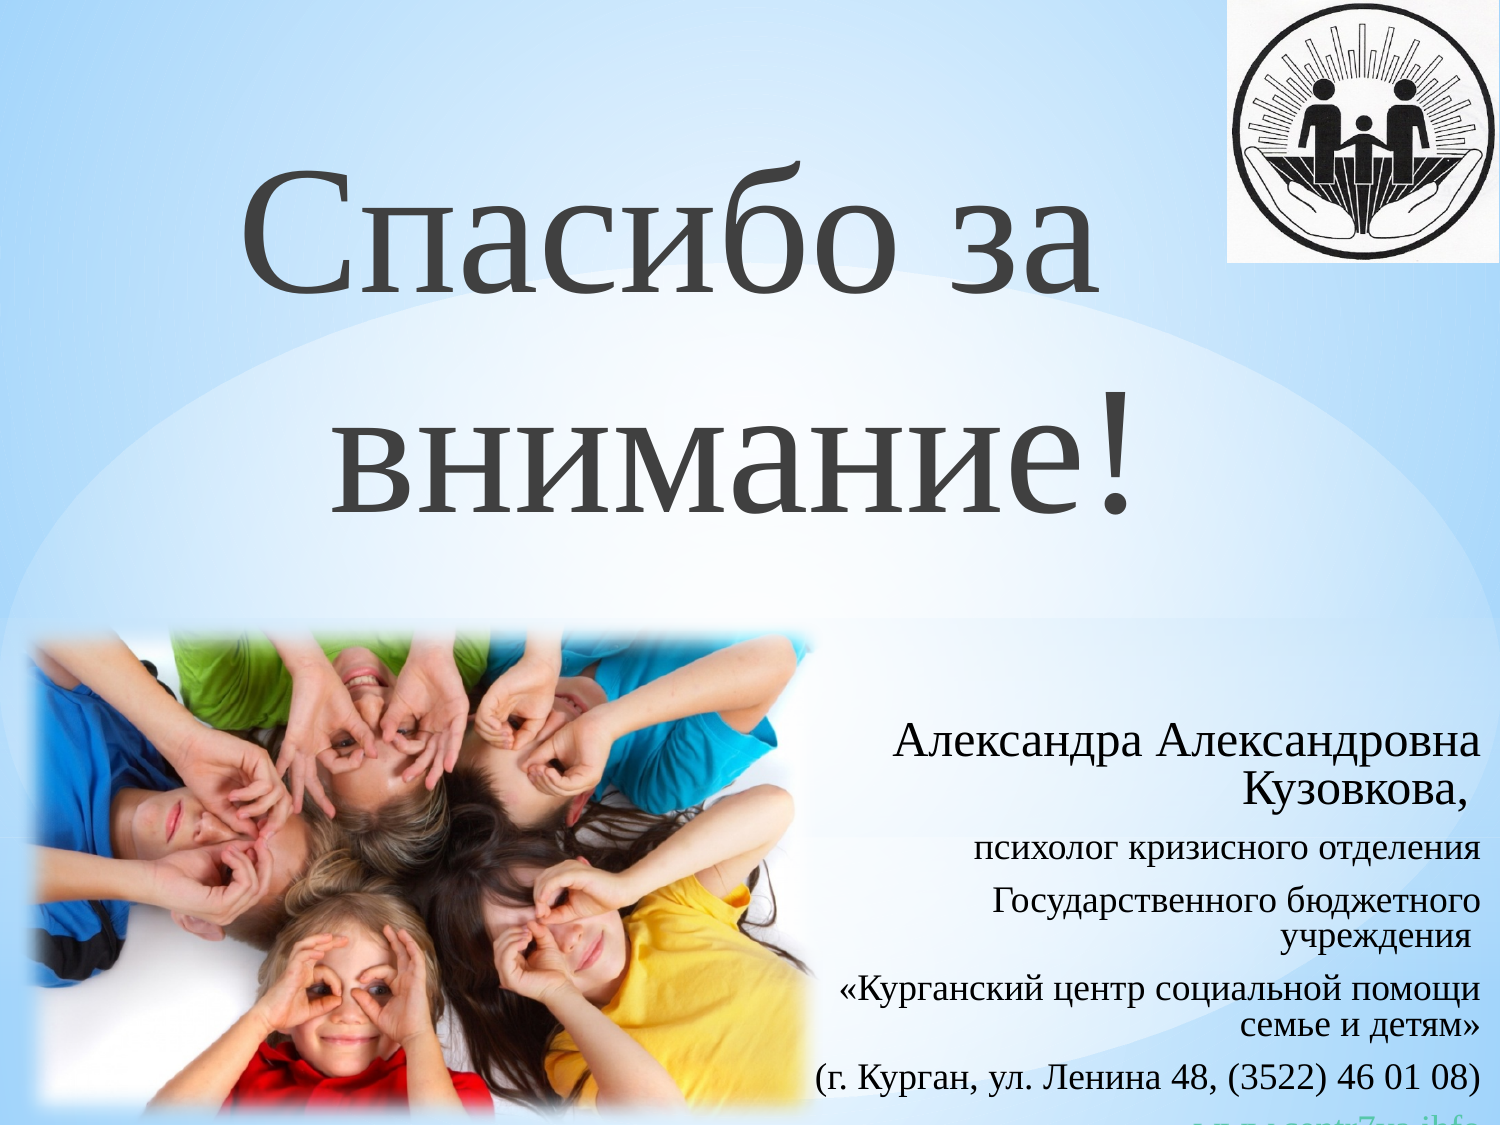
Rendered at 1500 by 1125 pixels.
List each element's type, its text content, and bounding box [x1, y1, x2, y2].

picture [17, 621, 824, 1125]
text_box Александра Александровна Кузовкова, психолог кризисного отделения Государственного бюджетного учреждения «Курганский центр социальной помощи семье и детям» (г. Курган, ул. Ленина 48, (3522) 46 01 08) www.centr7ya.ihfo [832, 710, 1497, 1125]
list Спасибо за внимание! [112, 101, 1228, 710]
picture [1226, 0, 1500, 263]
